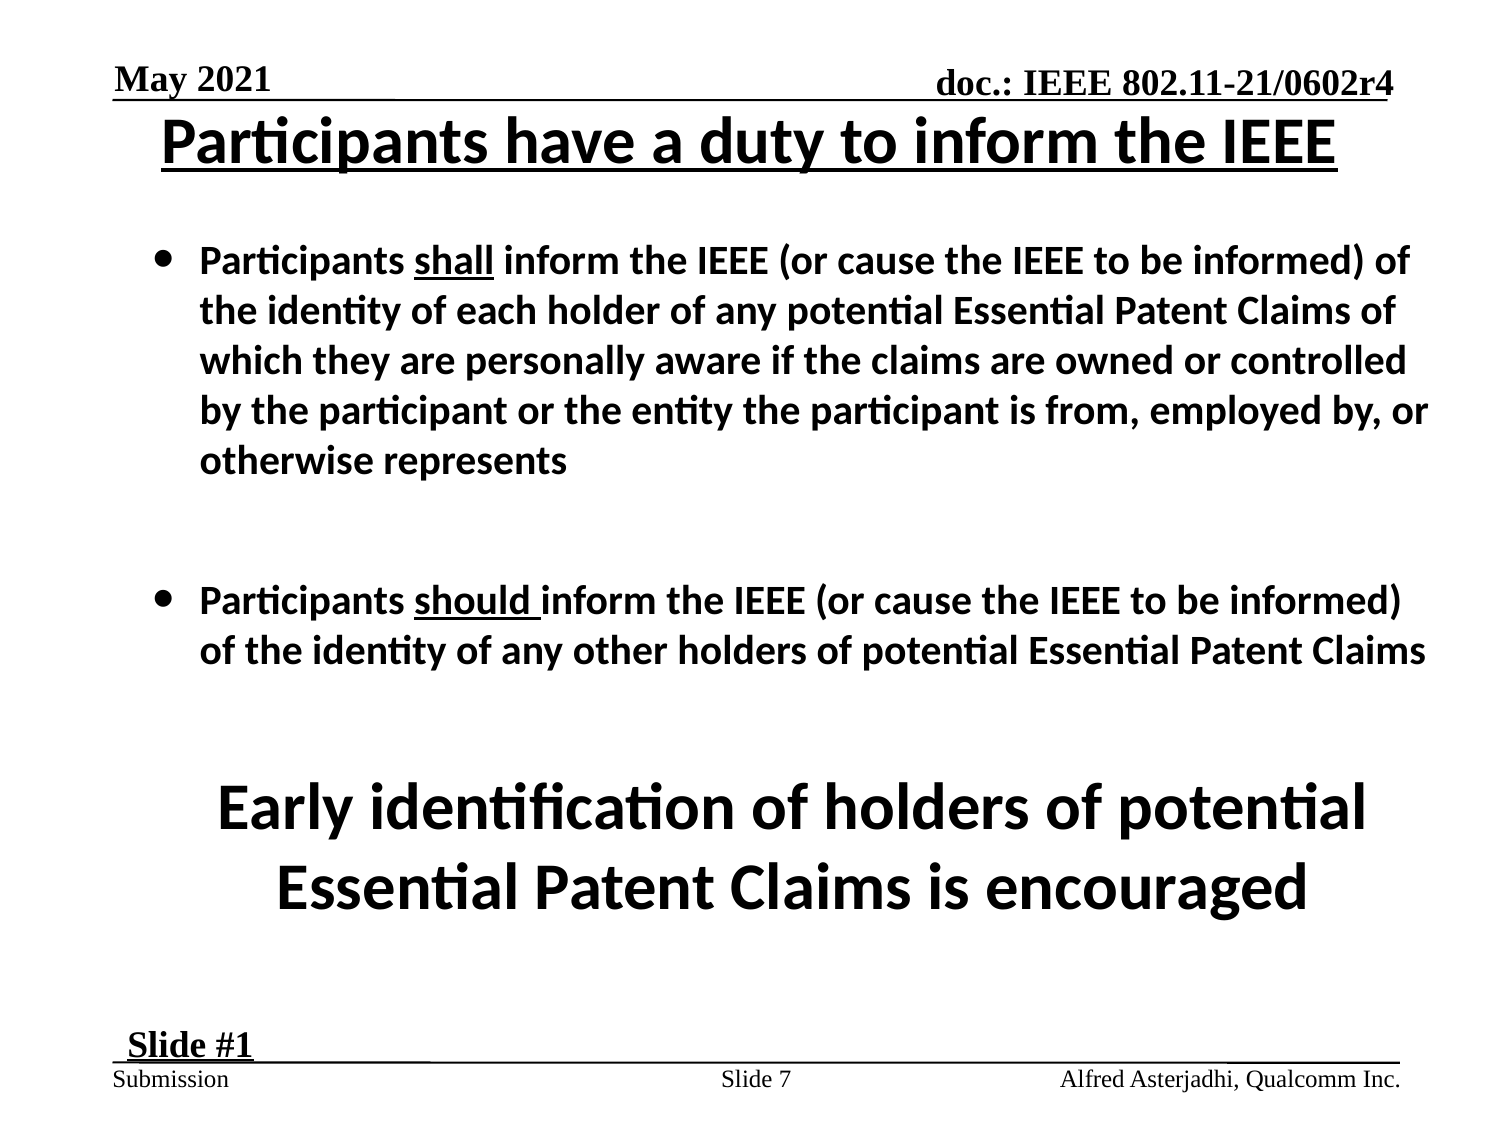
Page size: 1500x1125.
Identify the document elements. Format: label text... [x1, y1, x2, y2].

title Participants have a duty to inform the IEEE [112, 112, 1388, 163]
text_box Slide #1 [112, 1012, 269, 1073]
list Participants shall inform the IEEE (or cause the IEEE to be informed) of the identity of each holder of any potential Essential Patent Claims of which they are personally aware if the claims are owned or controlled by the participant or the entity the participant is from, employed by, or otherwise represents Participants should inform the IEEE (or cause the IEEE to be informed) of the identity of any other holders of potential Essential Patent Claims Early identification of holders of potential Essential Patent Claims is encouraged [62, 224, 1451, 901]
slide_number Slide 7 [712, 1061, 800, 1123]
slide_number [114, 54, 493, 100]
footer Alfred Asterjadhi, Qualcomm Inc. [878, 1061, 1402, 1093]
